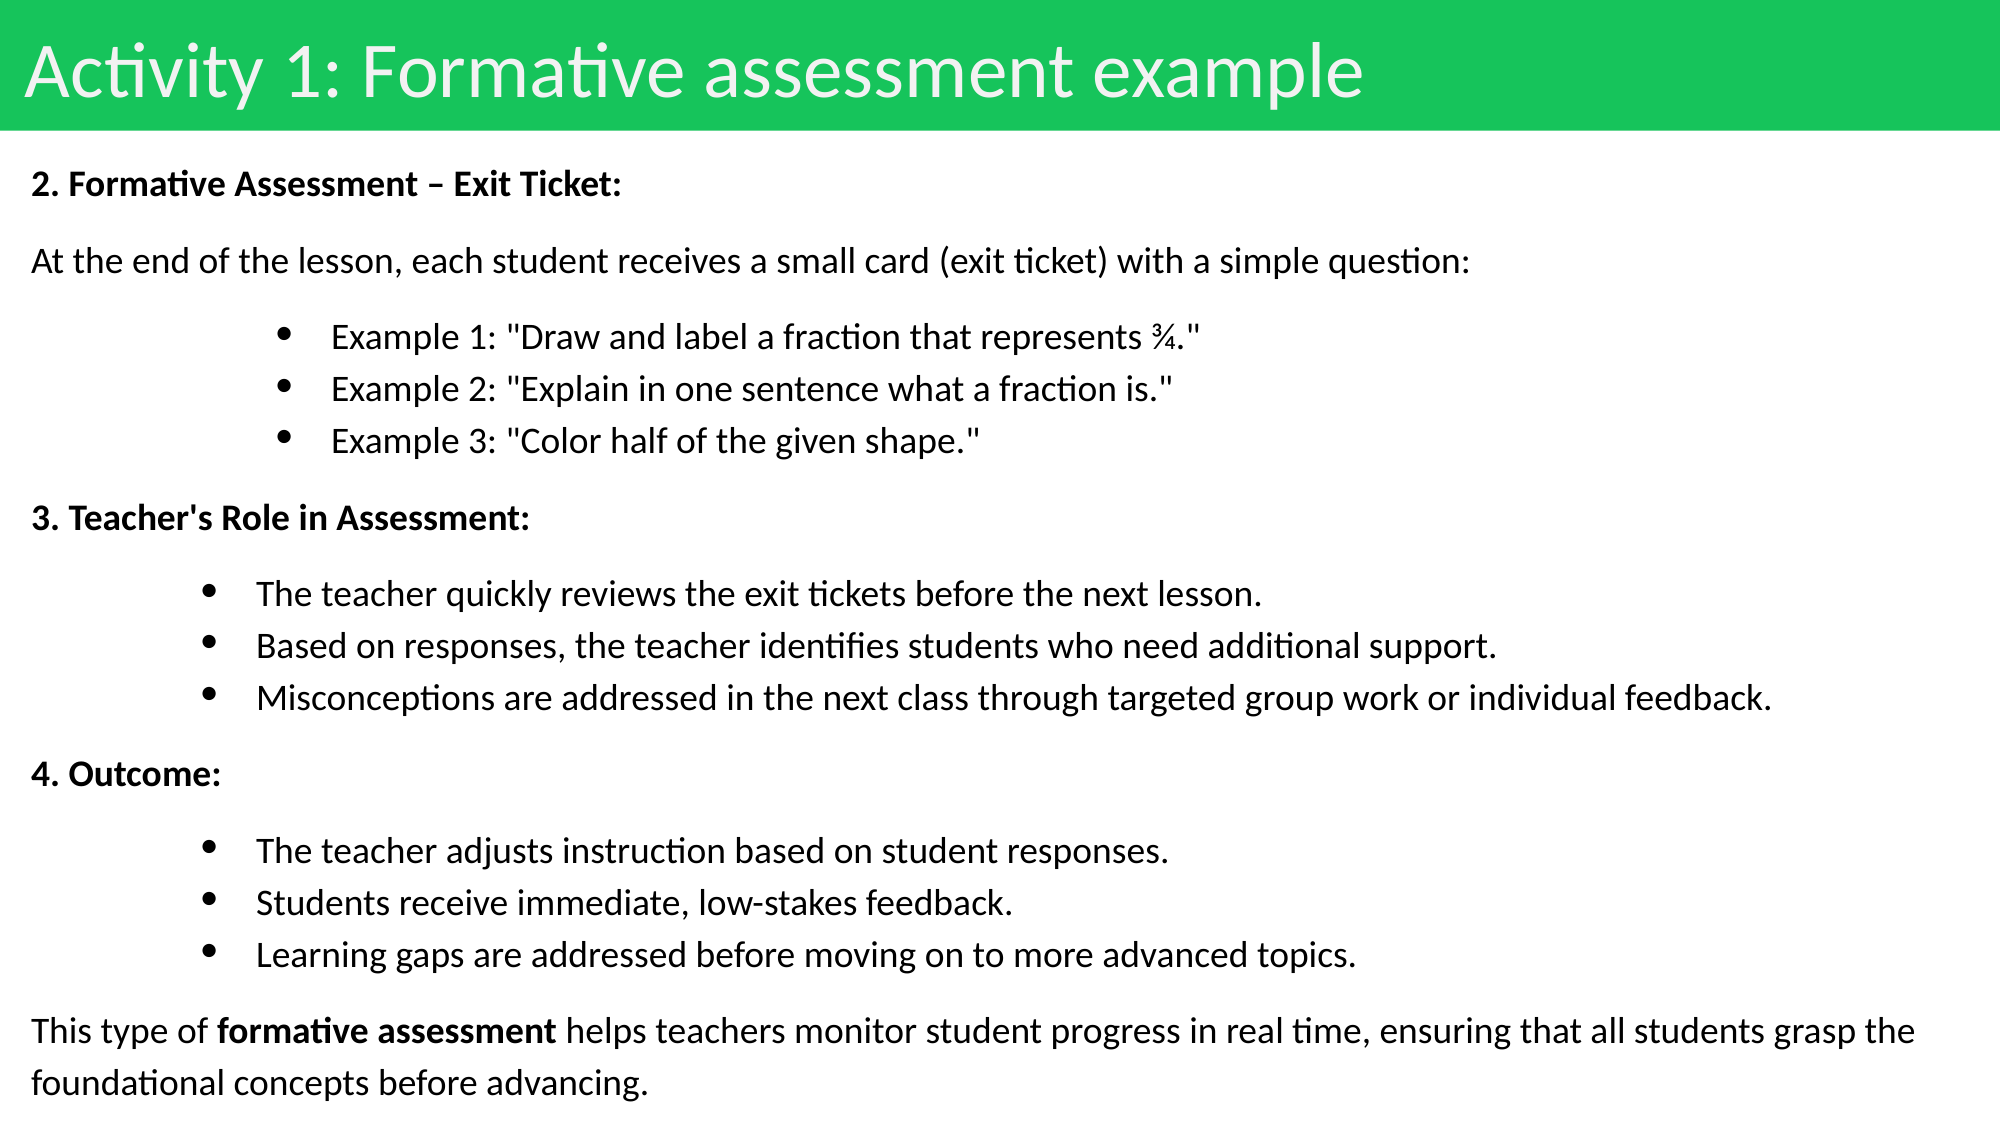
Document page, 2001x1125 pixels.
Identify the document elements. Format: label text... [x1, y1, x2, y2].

list 2. Formative Assessment – Exit Ticket: At the end of the lesson, each student receives a small card (exit ticket) with a simple question: Example 1: "Draw and label a fraction that represents ¾." Example 2: "Explain in one sentence what a fraction is." Example 3: "Color half of the given shape." 3. Teacher's Role in Assessment: The teacher quickly reviews the exit tickets before the next lesson. Based on responses, the teacher identifies students who need additional support. Misconceptions are addressed in the next class through targeted group work or individual feedback. 4. Outcome: The teacher adjusts instruction based on student responses. Students receive immediate, low-stakes feedback. Learning gaps are addressed before moving on to more advanced topics. This type of formative assessment helps teachers monitor student progress in real time, ensuring that all students grasp the foundational concepts before advancing. [16, 144, 1976, 1108]
title Activity 1: Formative assessment example [16, 13, 1976, 131]
